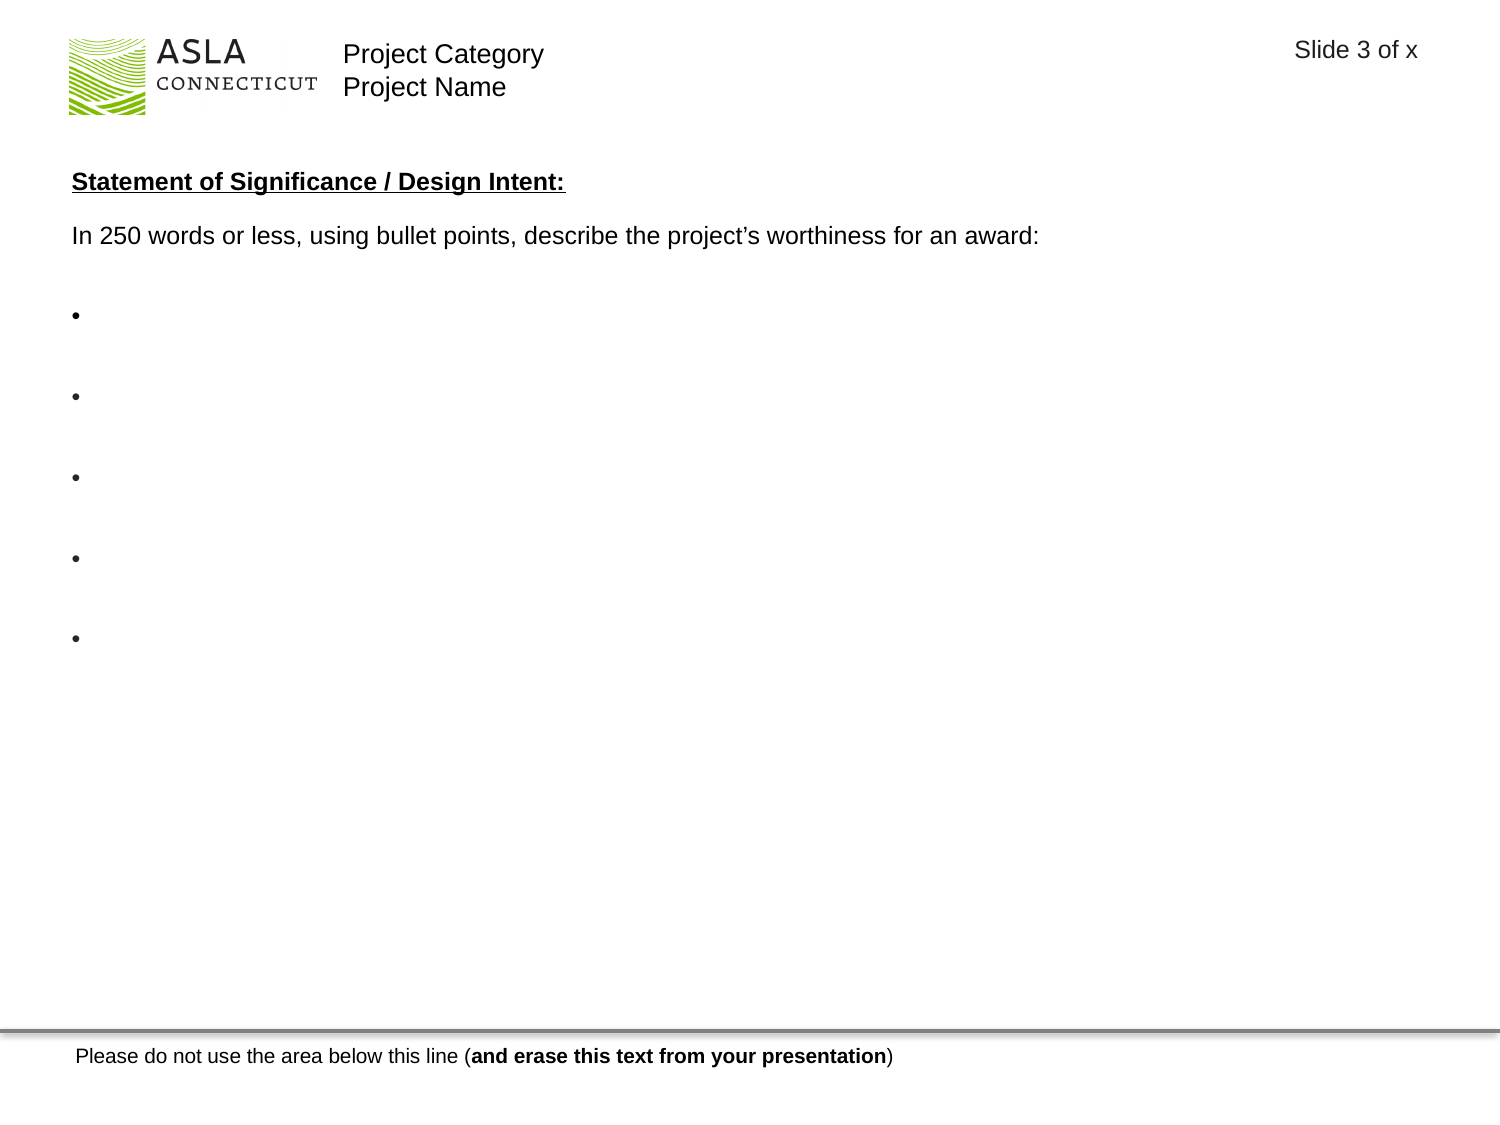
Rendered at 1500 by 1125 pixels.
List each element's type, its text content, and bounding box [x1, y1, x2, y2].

text_box Please do not use the area below this line (and erase this text from your presentation) [60, 1039, 909, 1075]
picture [69, 38, 317, 116]
text_box Project Category Project Name [328, 38, 966, 101]
text_box Statement of Significance / Design Intent: In 250 words or less, using bullet points, describe the project’s worthiness for an award: • • • • • [56, 161, 1343, 661]
text_box Slide 3 of x [1275, 25, 1431, 73]
